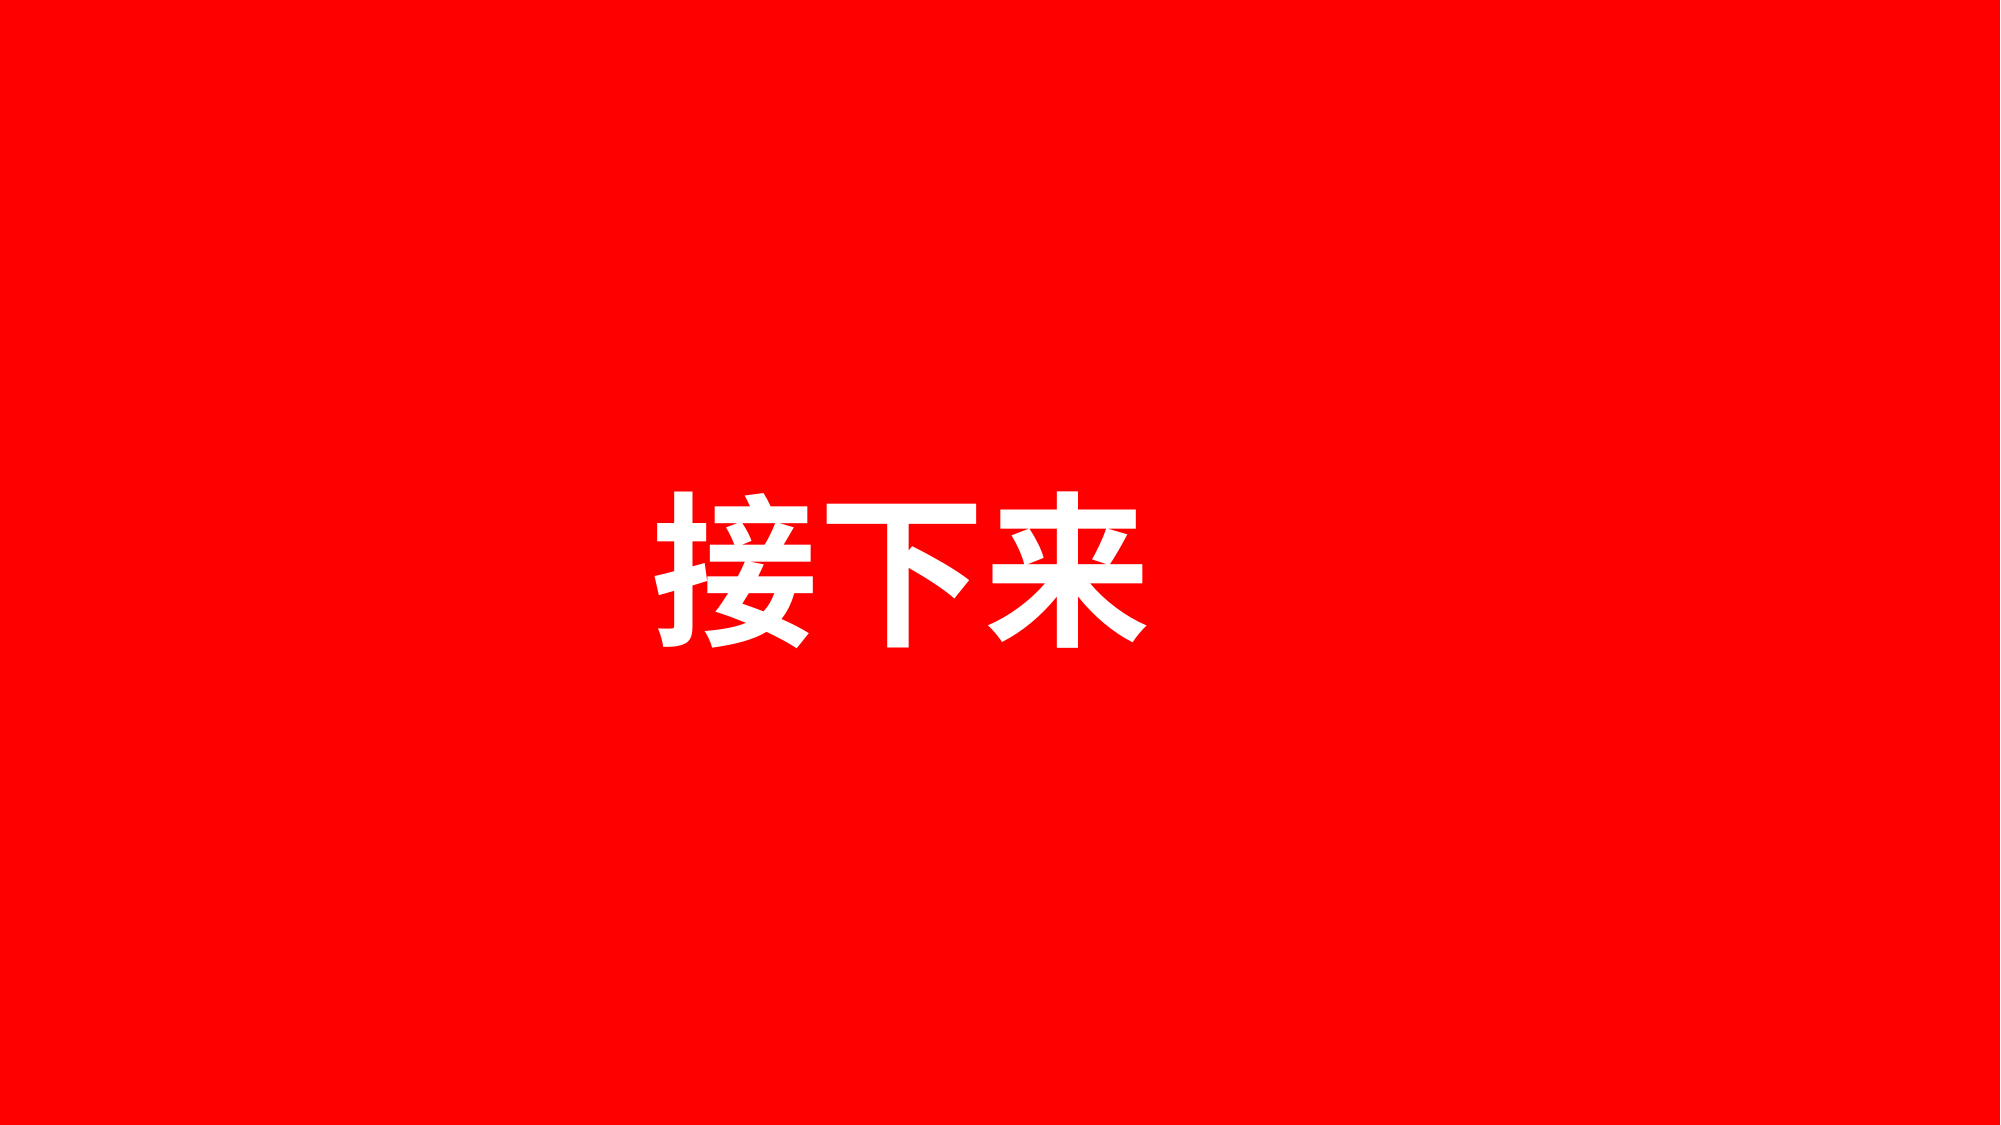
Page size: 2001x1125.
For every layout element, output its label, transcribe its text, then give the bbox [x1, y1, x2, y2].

text_box 接下来 [636, 459, 1525, 675]
